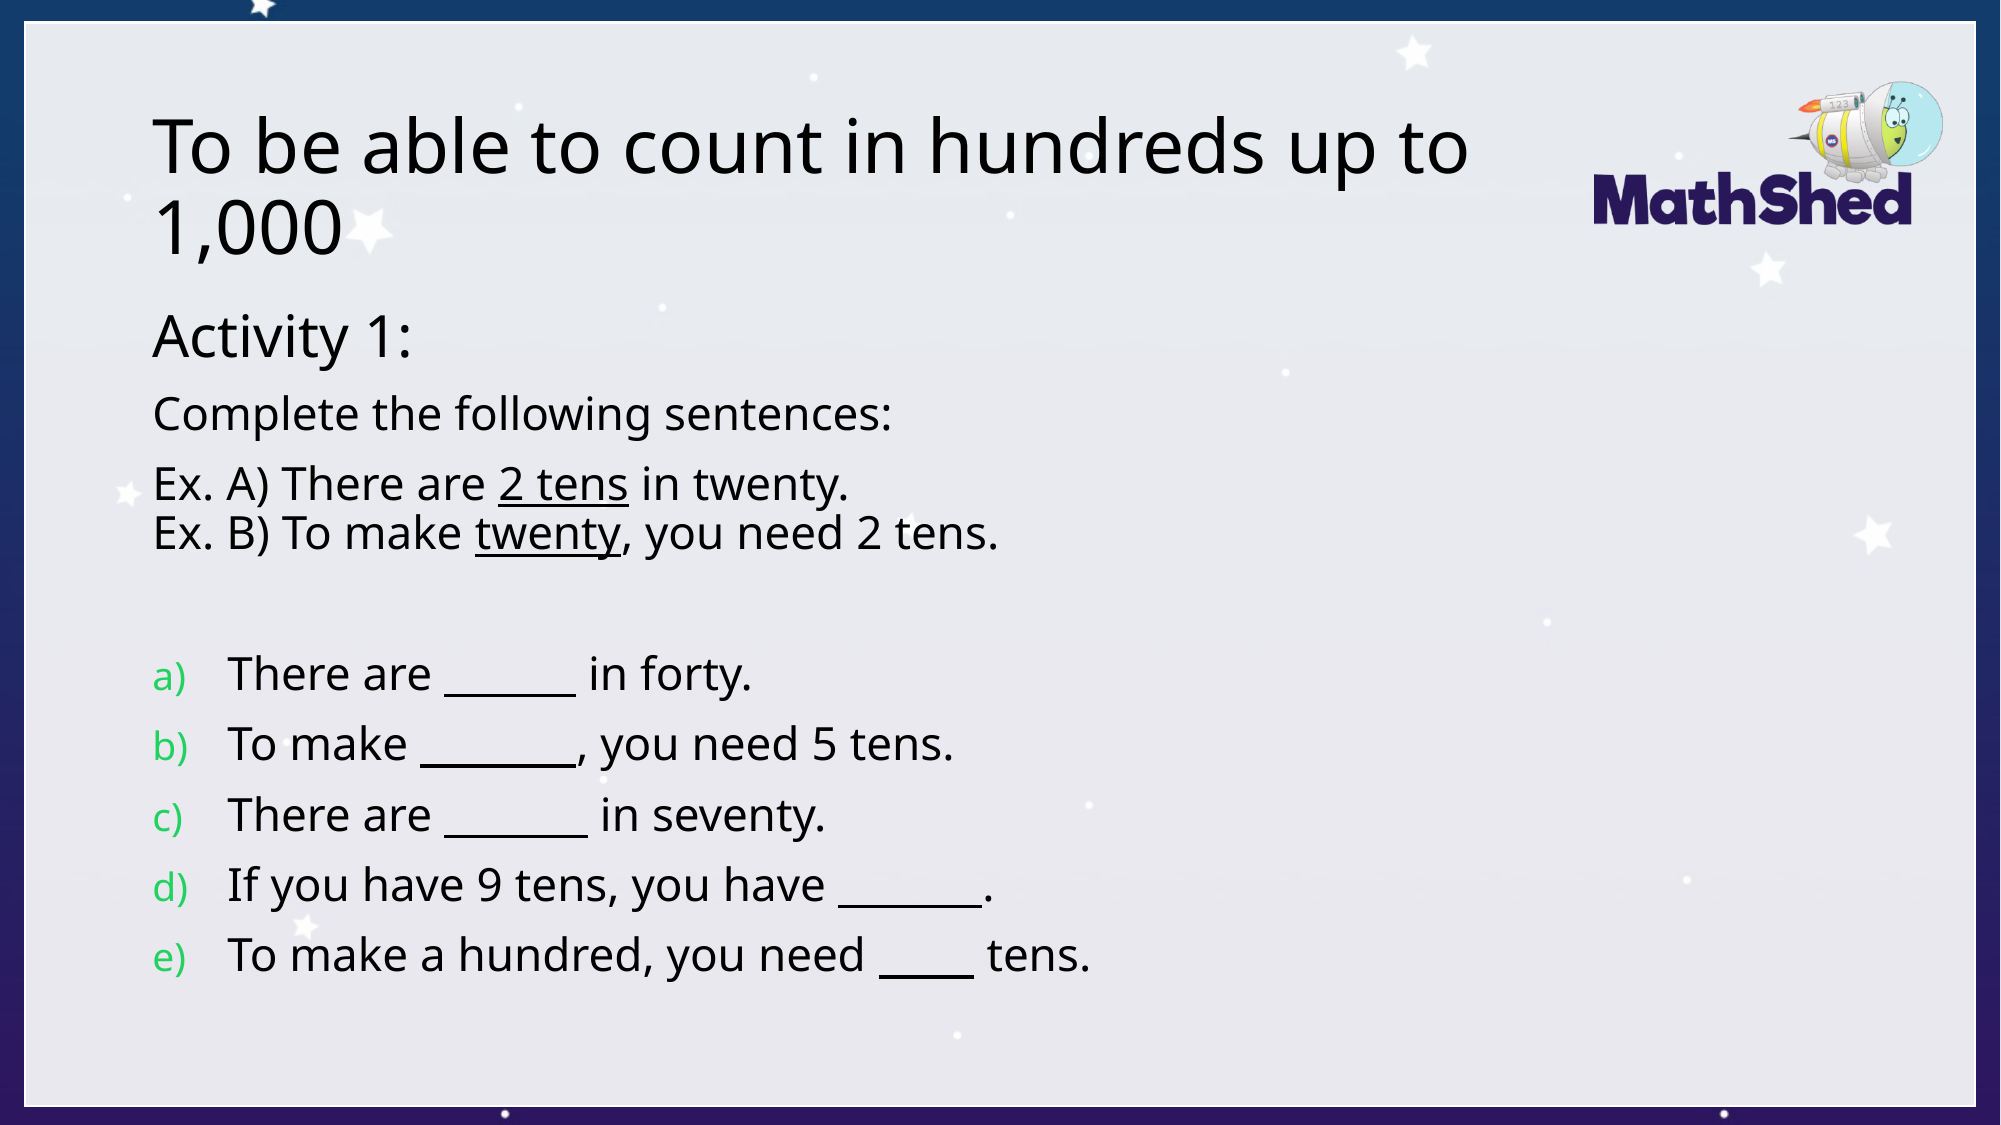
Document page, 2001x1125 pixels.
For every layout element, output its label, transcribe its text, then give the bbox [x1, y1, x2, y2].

list Activity 1: Complete the following sentences: Ex. A) There are 2 tens in twenty. Ex. B) To make twenty, you need 2 tens. There are in forty. To make , you need 5 tens. There are in seventy. If you have 9 tens, you have . To make a hundred, you need tens. [137, 299, 1863, 1014]
title To be able to count in hundreds up to 1,000 [137, 81, 1578, 299]
picture [0, 0, 2001, 1125]
